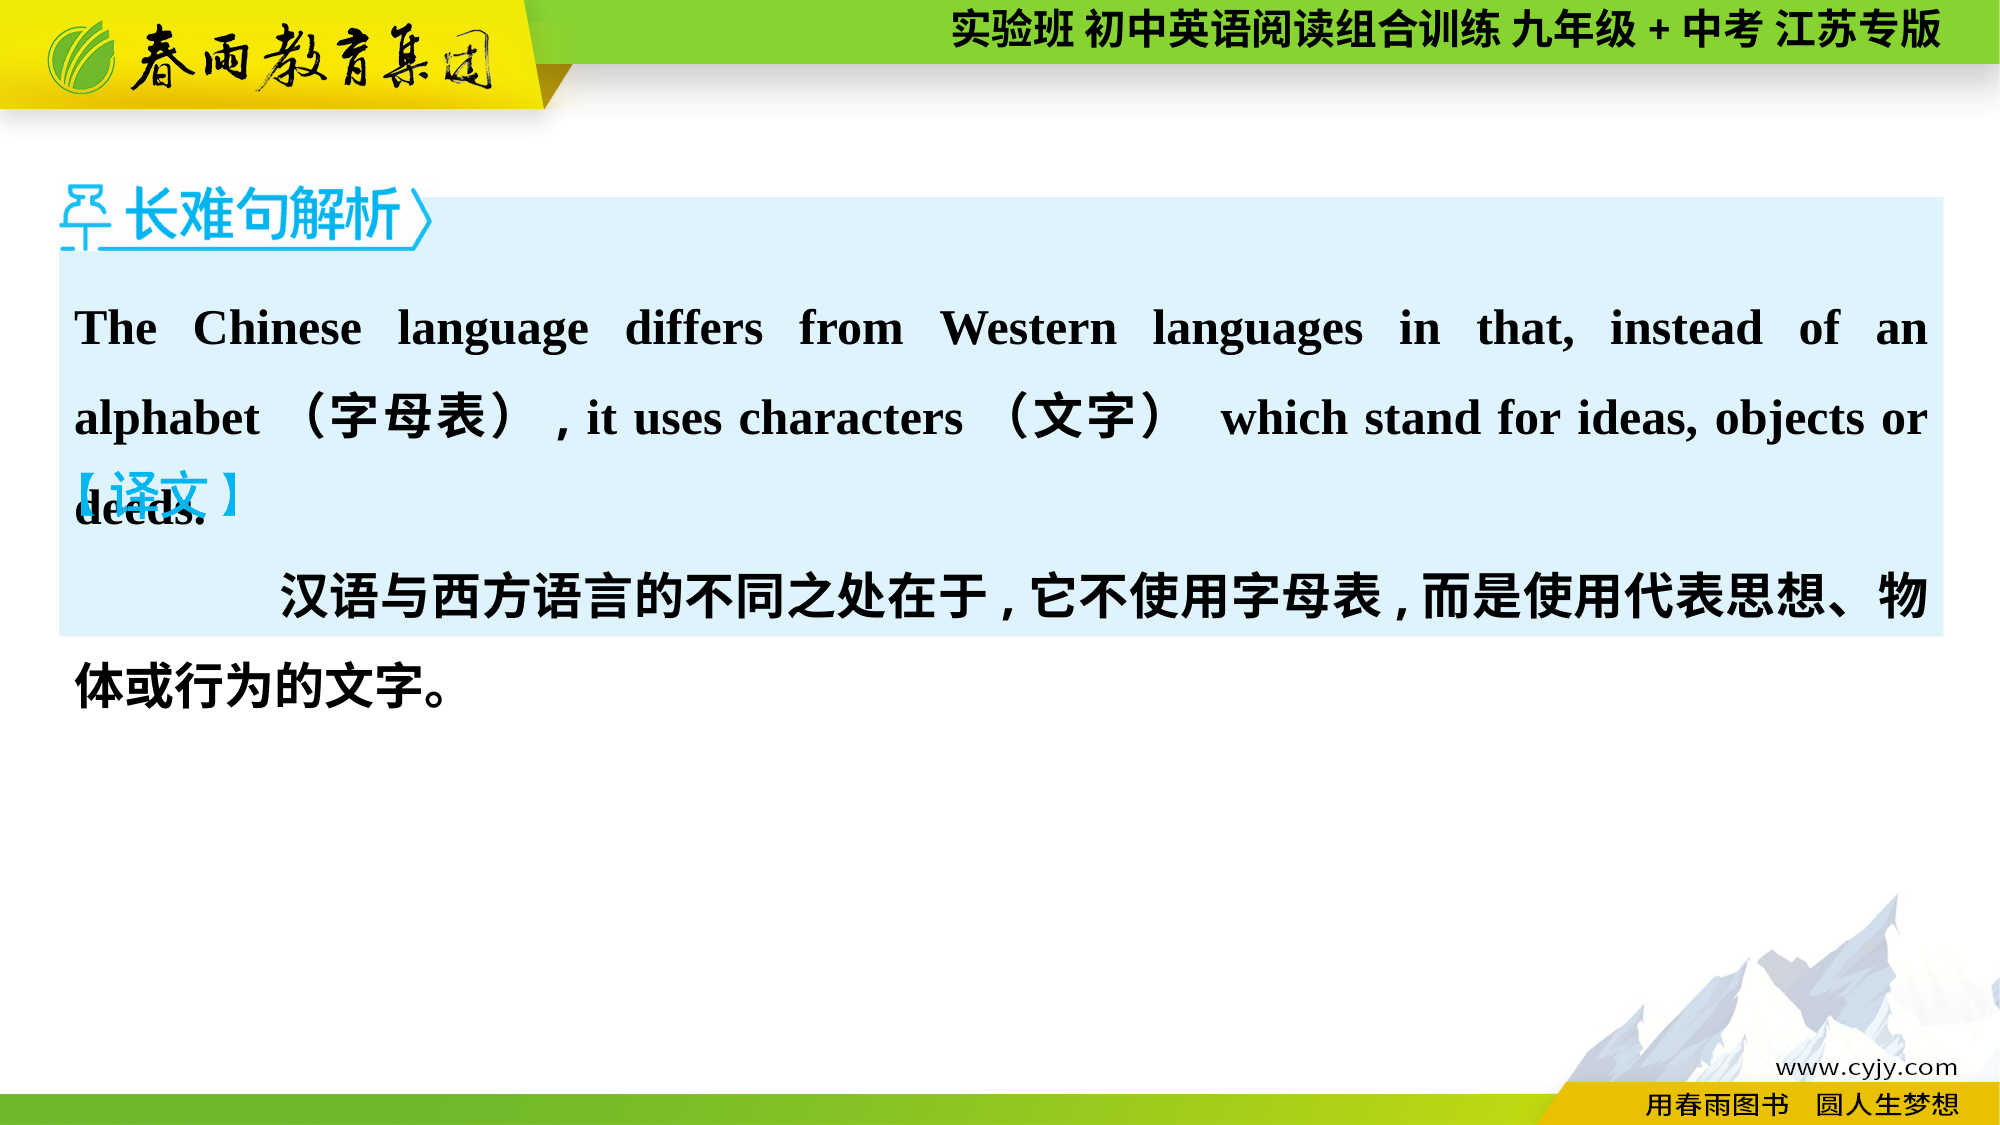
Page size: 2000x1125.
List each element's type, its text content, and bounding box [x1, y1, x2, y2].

picture [0, 0, 2000, 1125]
list The Chinese language differs from Western languages in that, instead of an alphabet（字母表）, it uses characters（文字） which stand for ideas, objects or deeds. 汉语与西方语言的不同之处在于,它不使用字母表,而是使用代表思想、物体或行为的文字。 [59, 197, 1944, 637]
